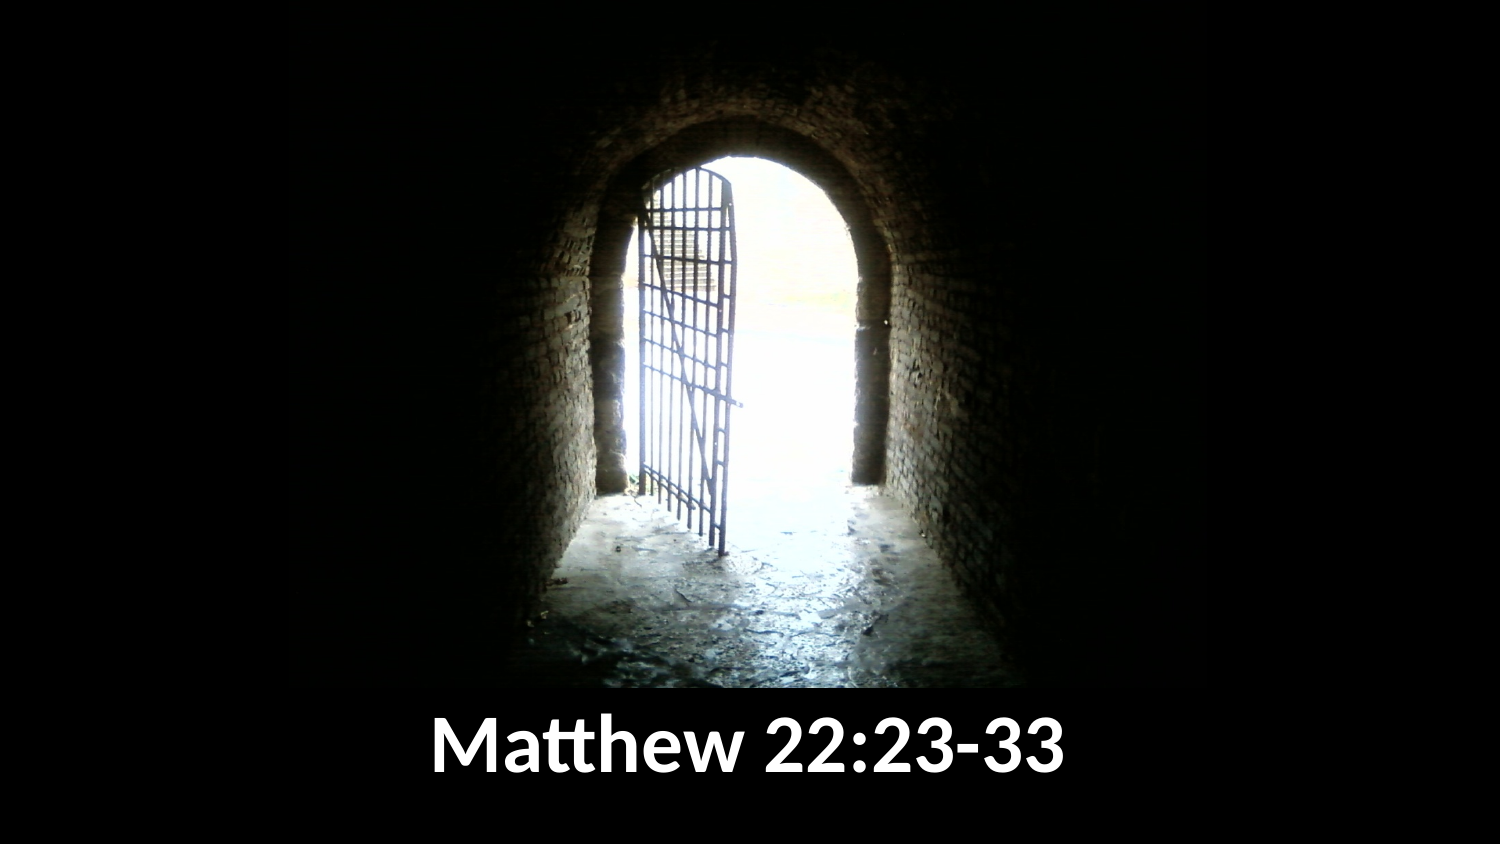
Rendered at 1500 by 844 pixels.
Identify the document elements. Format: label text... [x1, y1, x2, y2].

picture [288, 0, 1207, 688]
text_box Matthew 22:23-33 [411, 697, 1085, 797]
